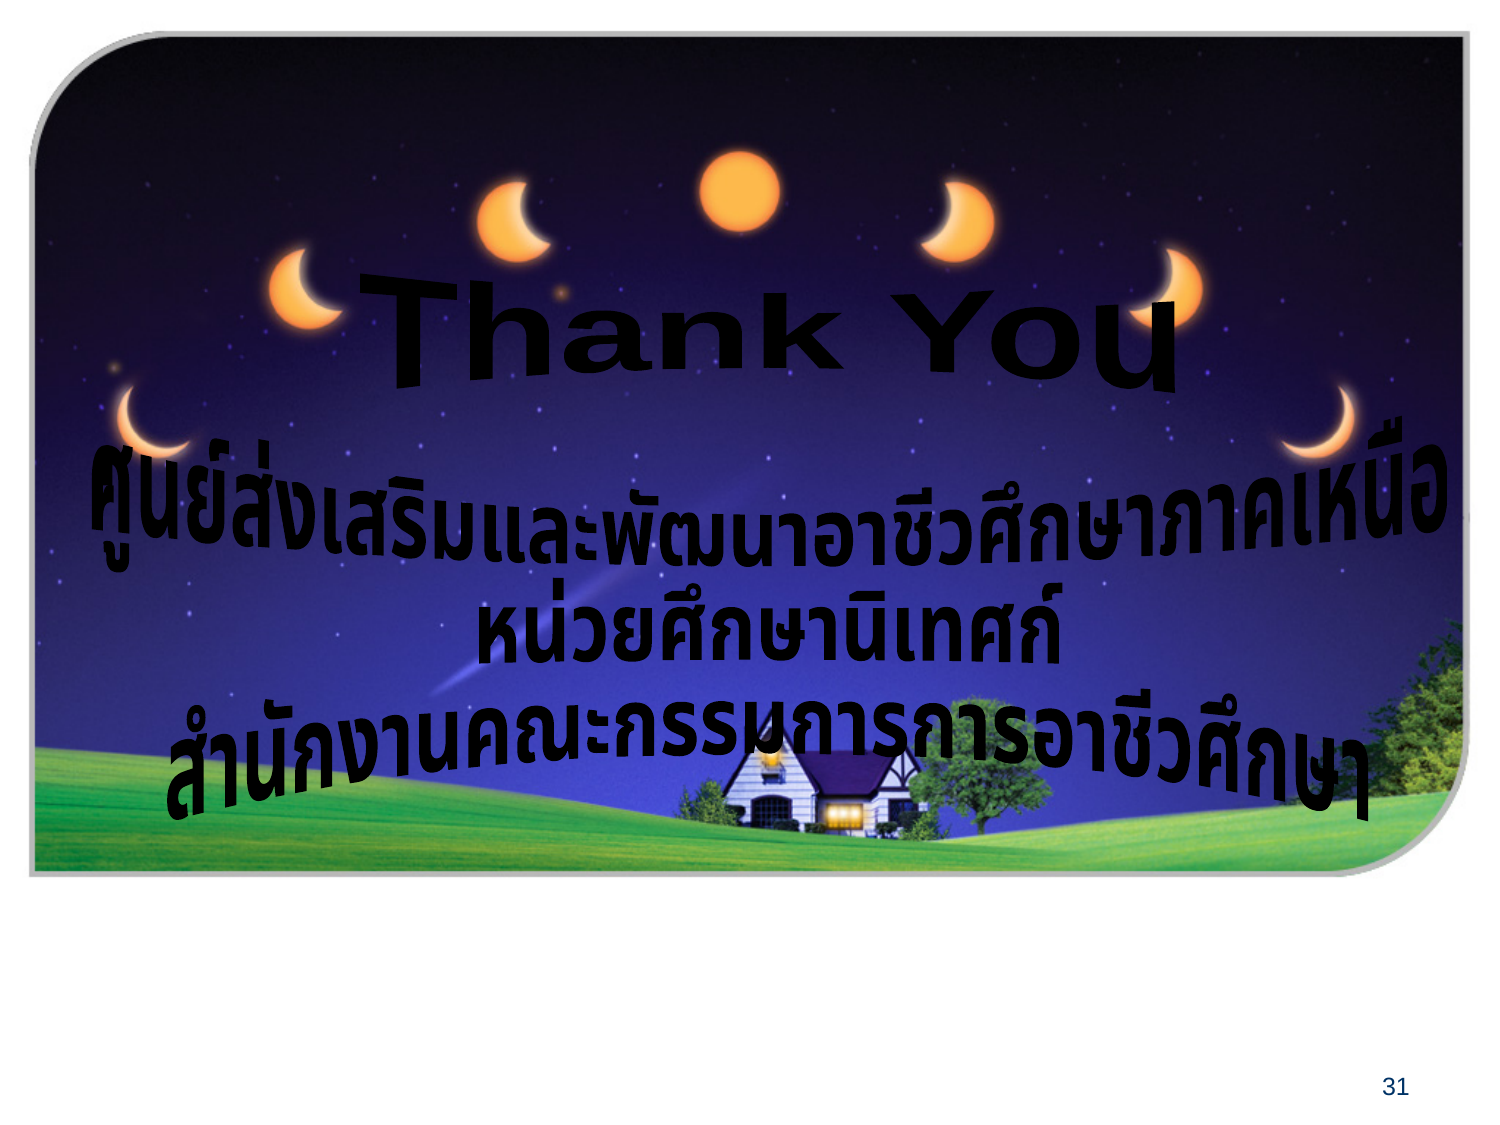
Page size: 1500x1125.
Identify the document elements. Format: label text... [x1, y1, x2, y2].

slide_number 31 [1074, 1062, 1426, 1103]
picture [0, 0, 1500, 1125]
